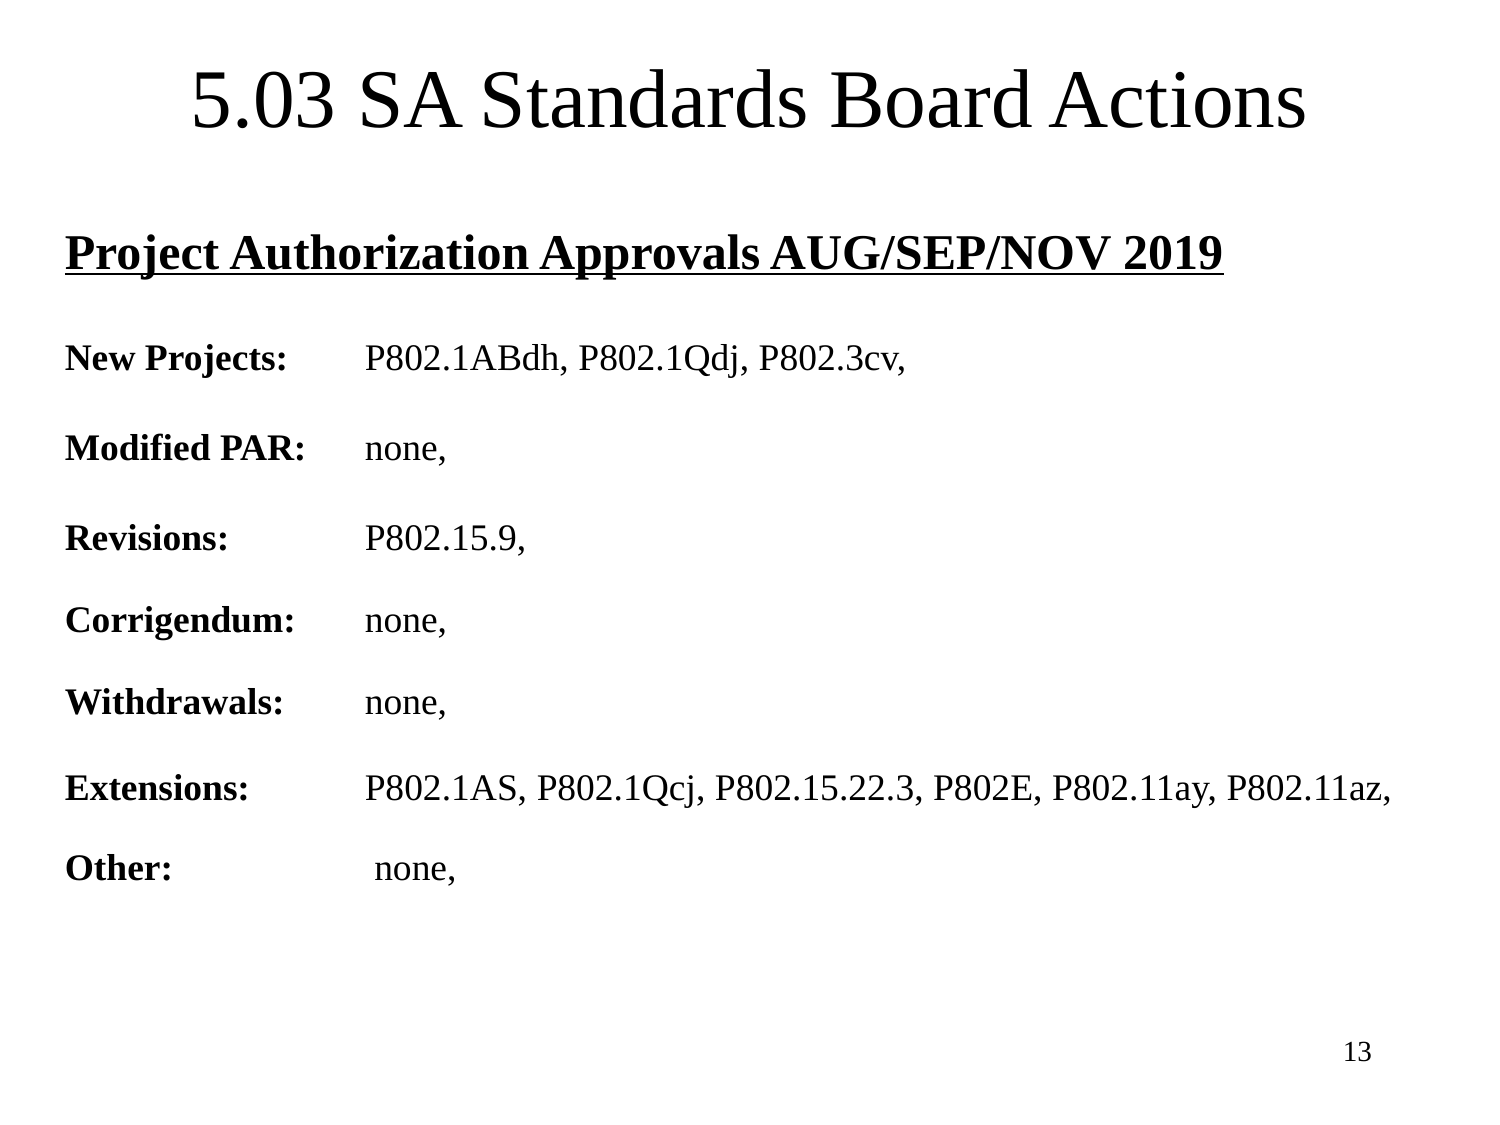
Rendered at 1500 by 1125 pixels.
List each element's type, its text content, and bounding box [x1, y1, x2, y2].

title 5.03 SA Standards Board Actions [0, 0, 1500, 188]
text_box Project Authorization Approvals AUG/SEP/NOV 2019 New Projects: P802.1ABdh, P802.1Qdj, P802.3cv, Modified PAR: none, Revisions: P802.15.9, Corrigendum: none, Withdrawals: none, Extensions: P802.1AS, P802.1Qcj, P802.15.22.3, P802E, P802.11ay, P802.11az, Other: none, [49, 212, 1463, 896]
slide_number 13 [1074, 1024, 1388, 1101]
